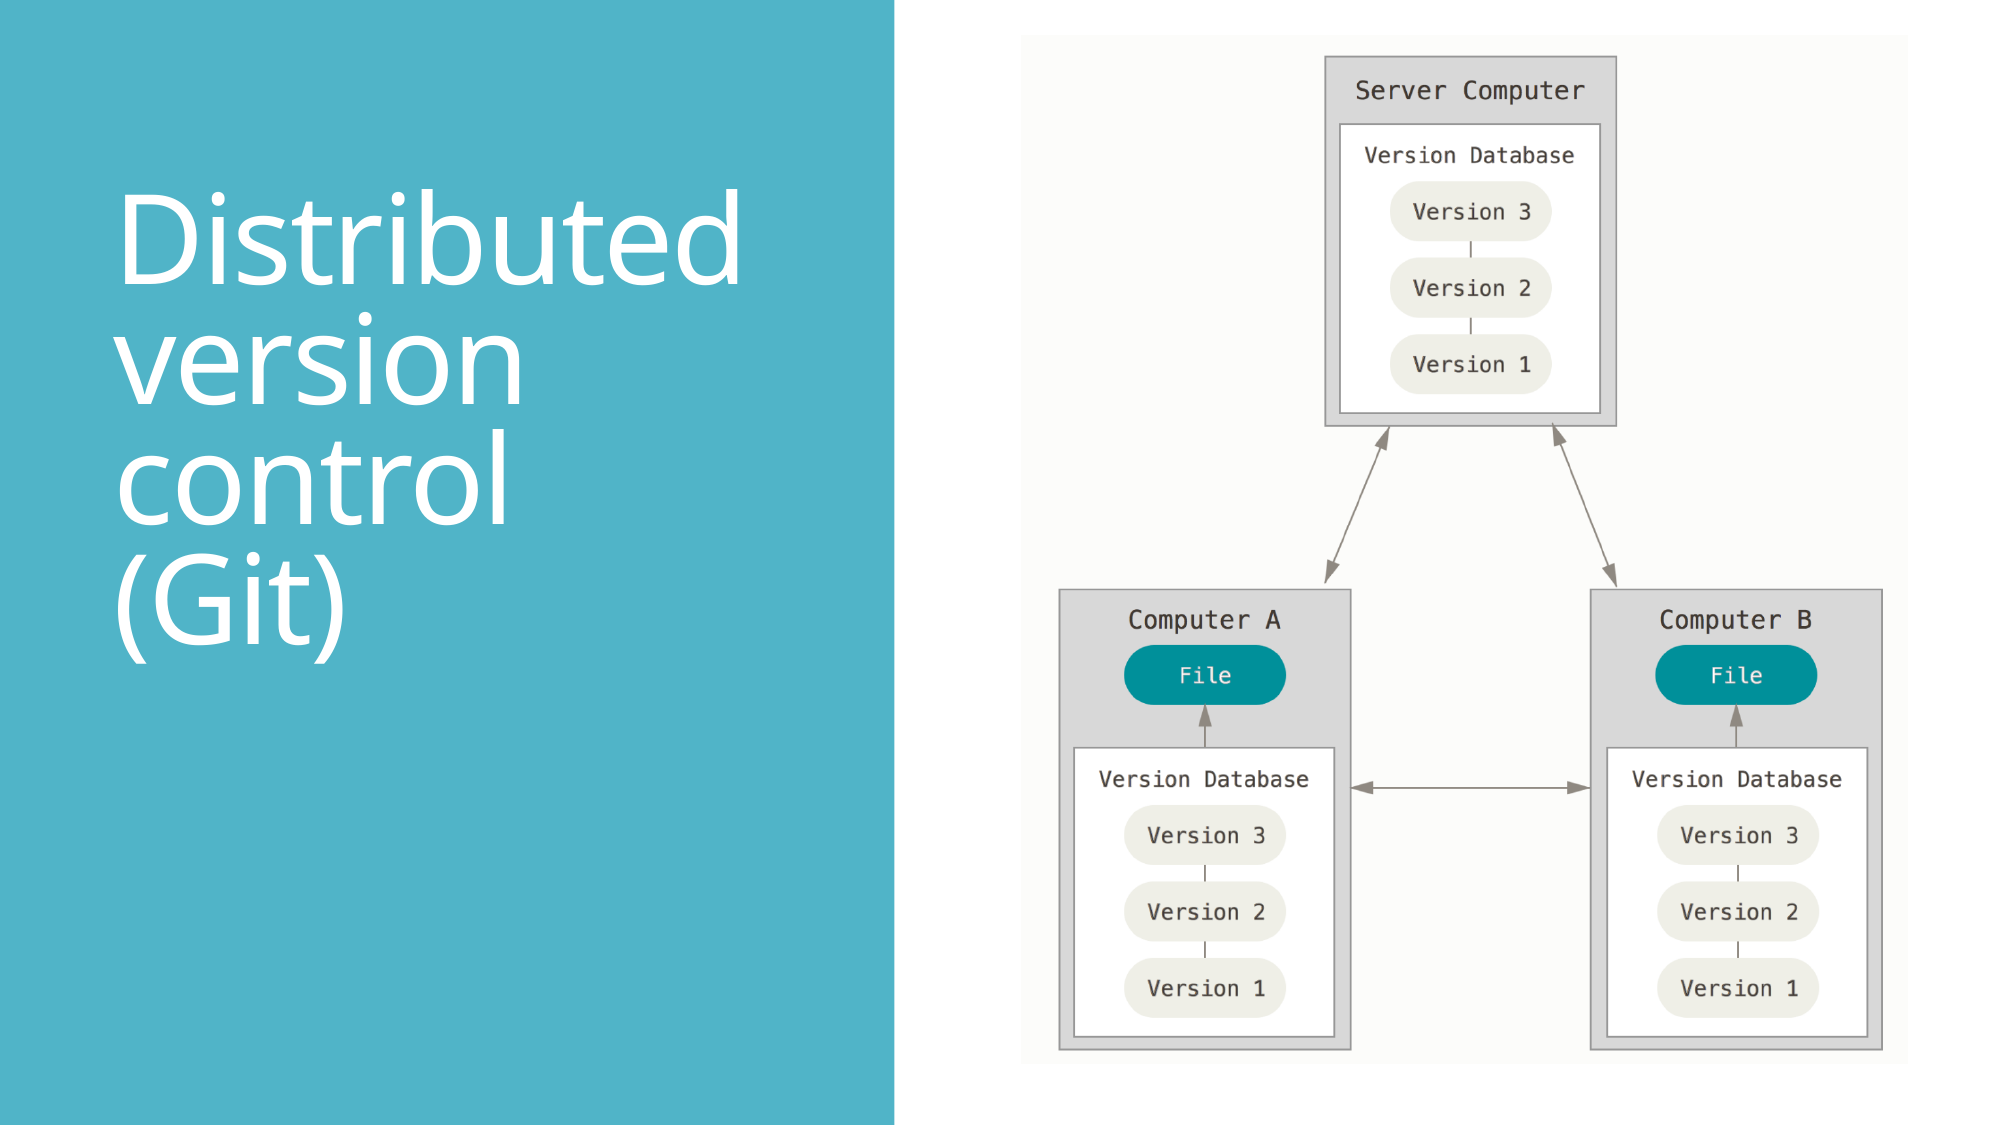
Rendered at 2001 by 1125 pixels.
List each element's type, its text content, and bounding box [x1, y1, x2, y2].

text_box [0, 0, 893, 1125]
text_box [893, 0, 2000, 1125]
picture [1020, 35, 1908, 1064]
title Distributed version control (Git) [98, 126, 789, 677]
